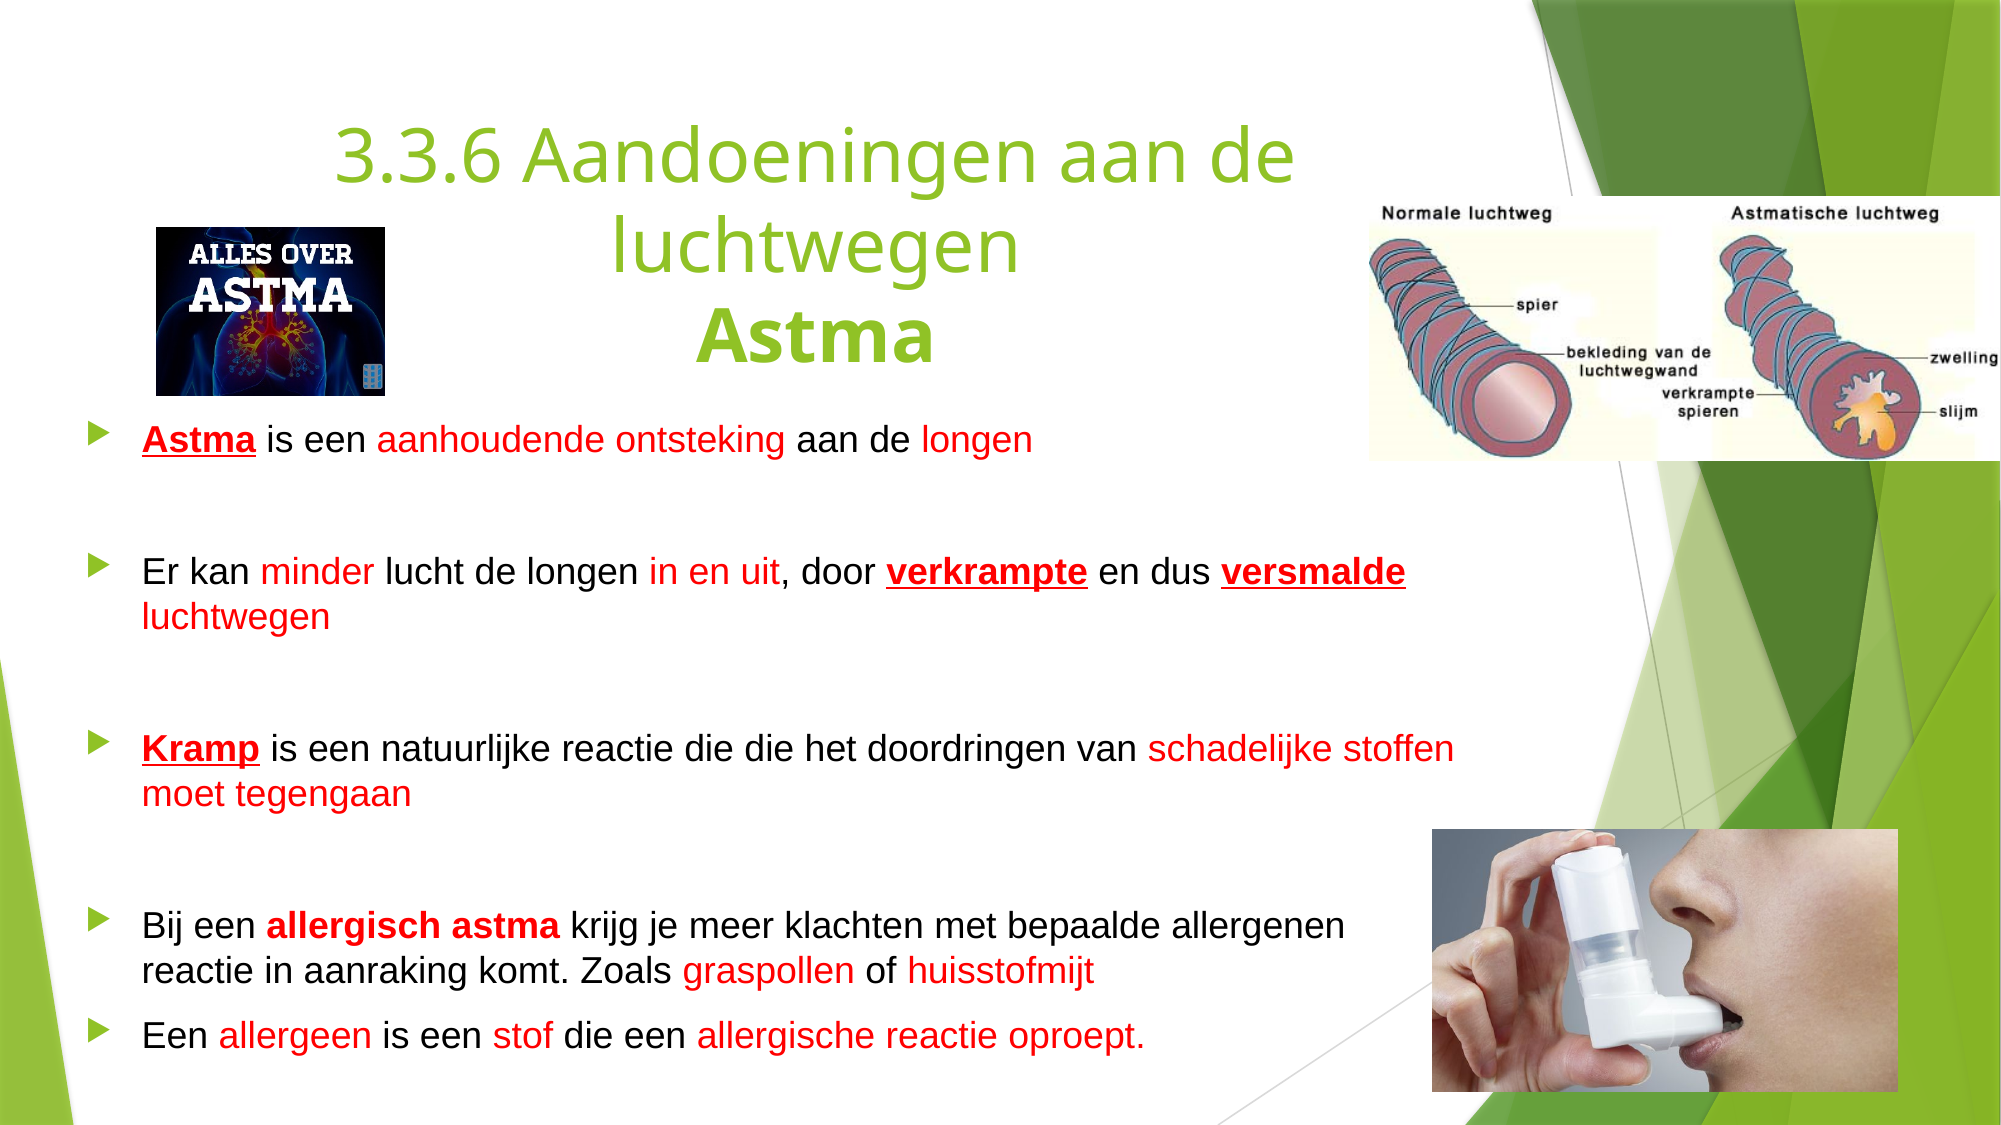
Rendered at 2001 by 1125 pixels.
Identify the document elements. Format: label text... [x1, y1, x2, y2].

list Astma is een aanhoudende ontsteking aan de longen Er kan minder lucht de longen in en uit, door verkrampte en dus versmalde luchtwegen Kramp is een natuurlijke reactie die die het doordringen van schadelijke stoffen moet tegengaan Bij een allergisch astma krijg je meer klachten met bepaalde allergenen reactie in aanraking komt. Zoals graspollen of huisstofmijt Een allergeen is een stof die een allergische reactie oproept. [70, 408, 1481, 1125]
picture [1432, 828, 1899, 1093]
title 3.3.6 Aandoeningen aan de luchtwegen Astma [111, 99, 1522, 355]
picture [1369, 195, 2000, 462]
picture [155, 226, 386, 397]
